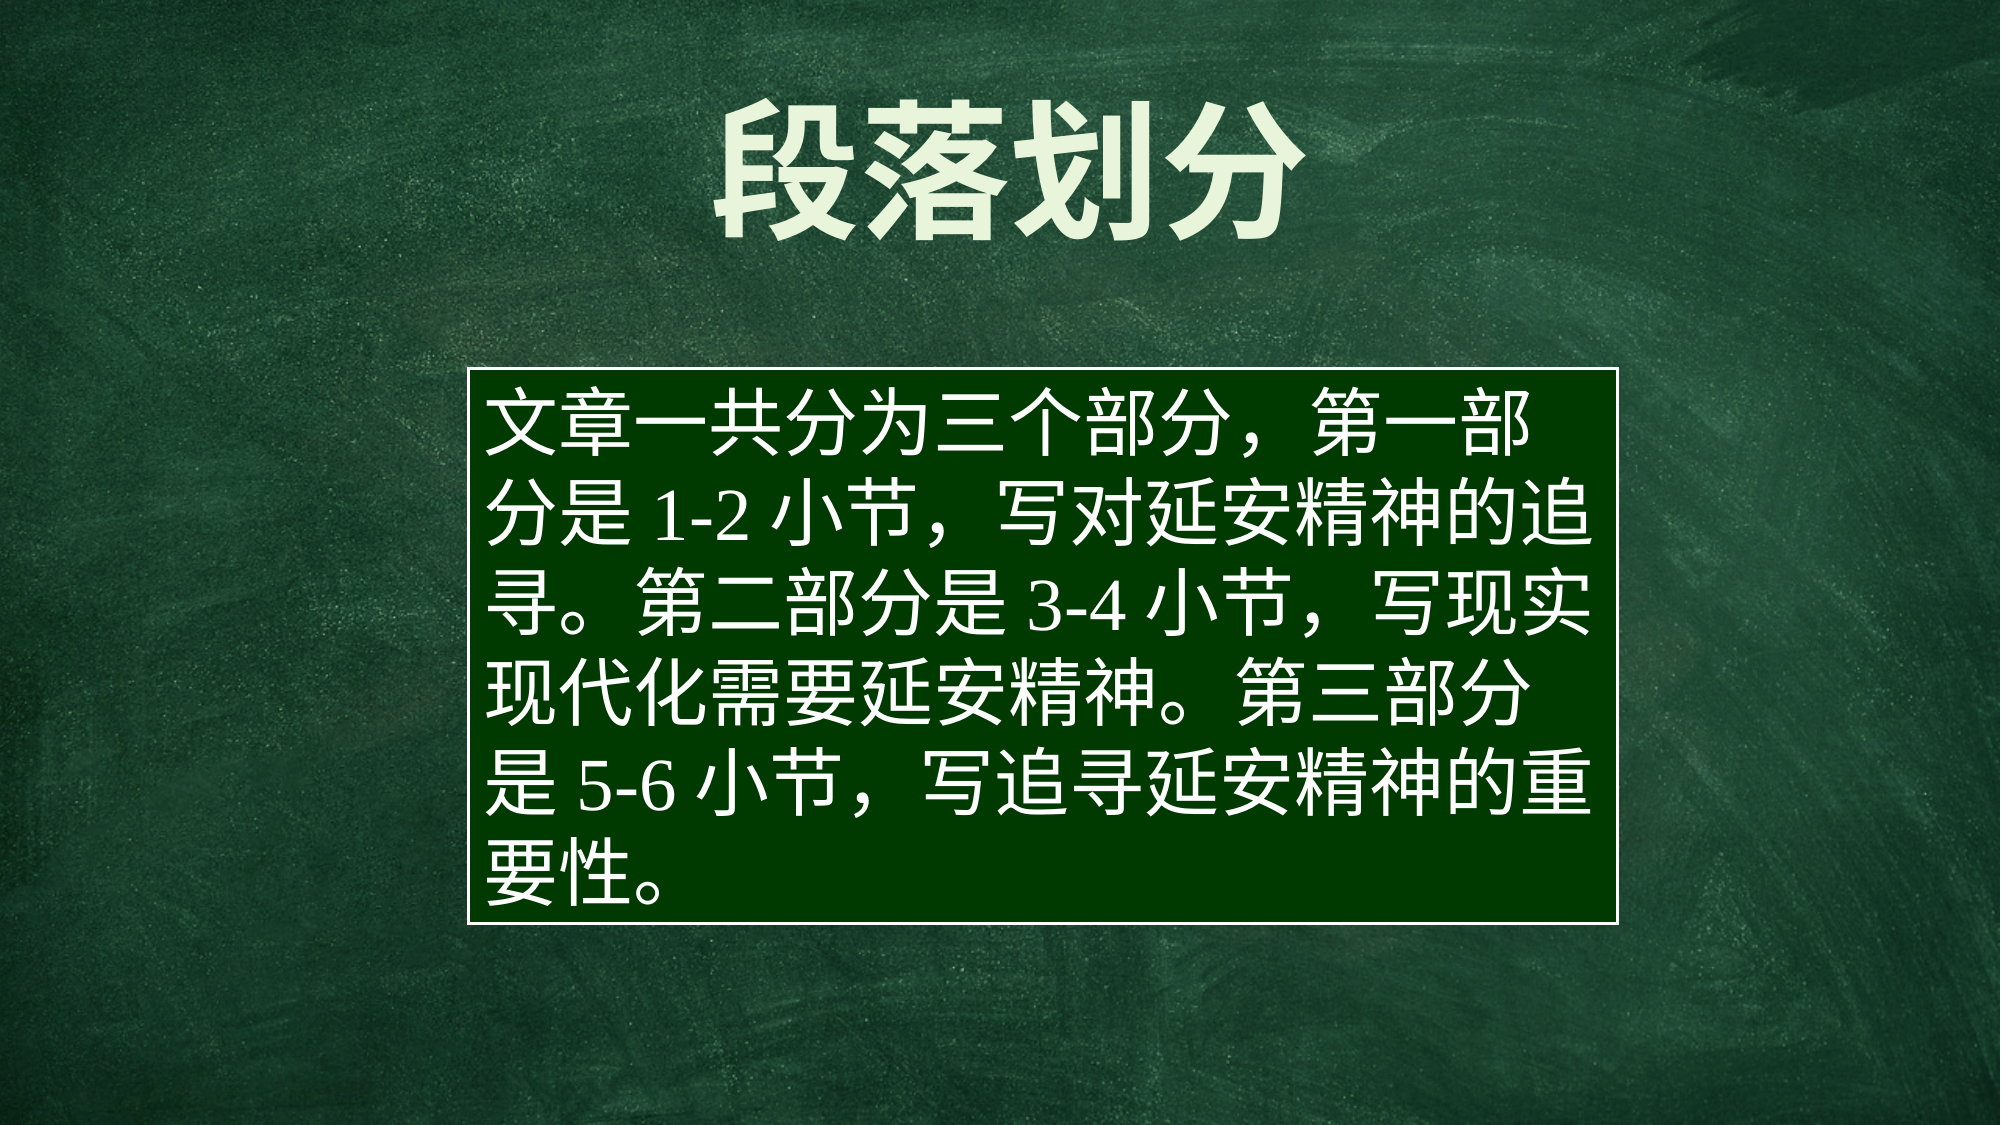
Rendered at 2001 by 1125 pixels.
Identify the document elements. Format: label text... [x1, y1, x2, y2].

text_box 文章一共分为三个部分，第一部分是1-2小节，写对延安精神的追寻。第二部分是3-4小节，写现实现代化需要延安精神。第三部分是5-6小节，写追寻延安精神的重要性。 [467, 367, 1619, 925]
text_box 段落划分 [695, 69, 1325, 265]
picture [0, 0, 2000, 1125]
